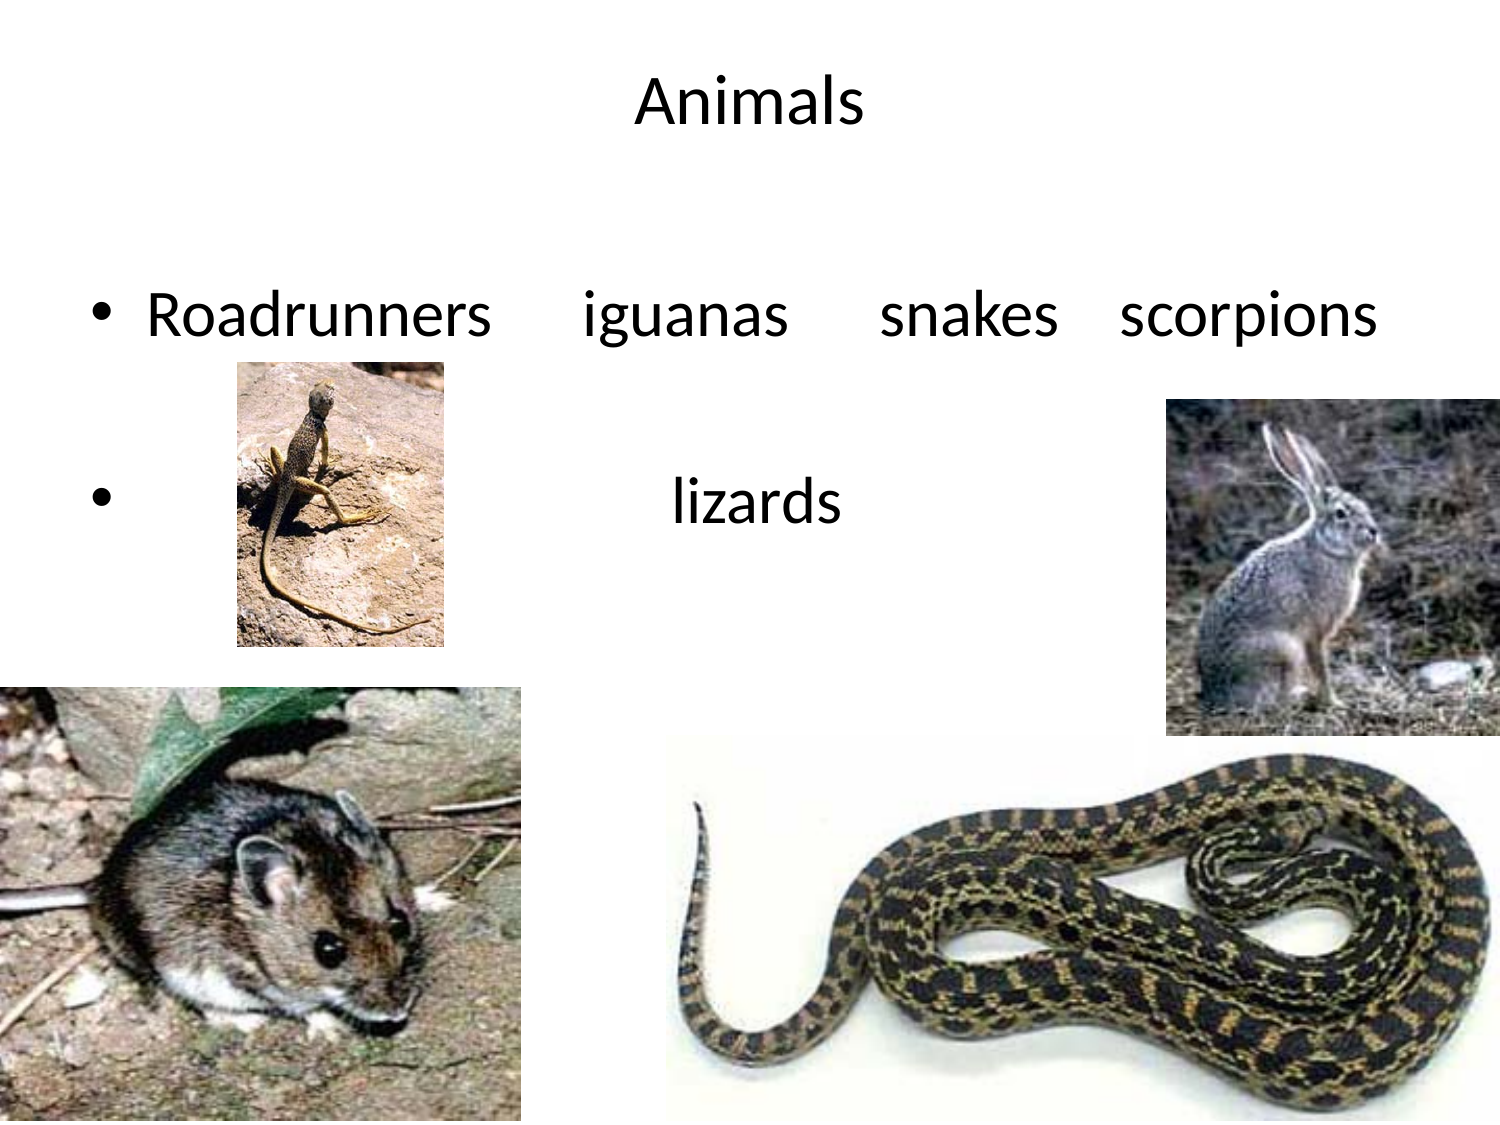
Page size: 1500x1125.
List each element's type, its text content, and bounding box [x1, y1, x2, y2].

list Roadrunners iguanas snakes scorpions lizards [75, 262, 1425, 1005]
picture [666, 399, 1500, 1121]
picture [0, 687, 522, 1122]
title Animals [75, 45, 1425, 233]
picture [237, 362, 444, 648]
